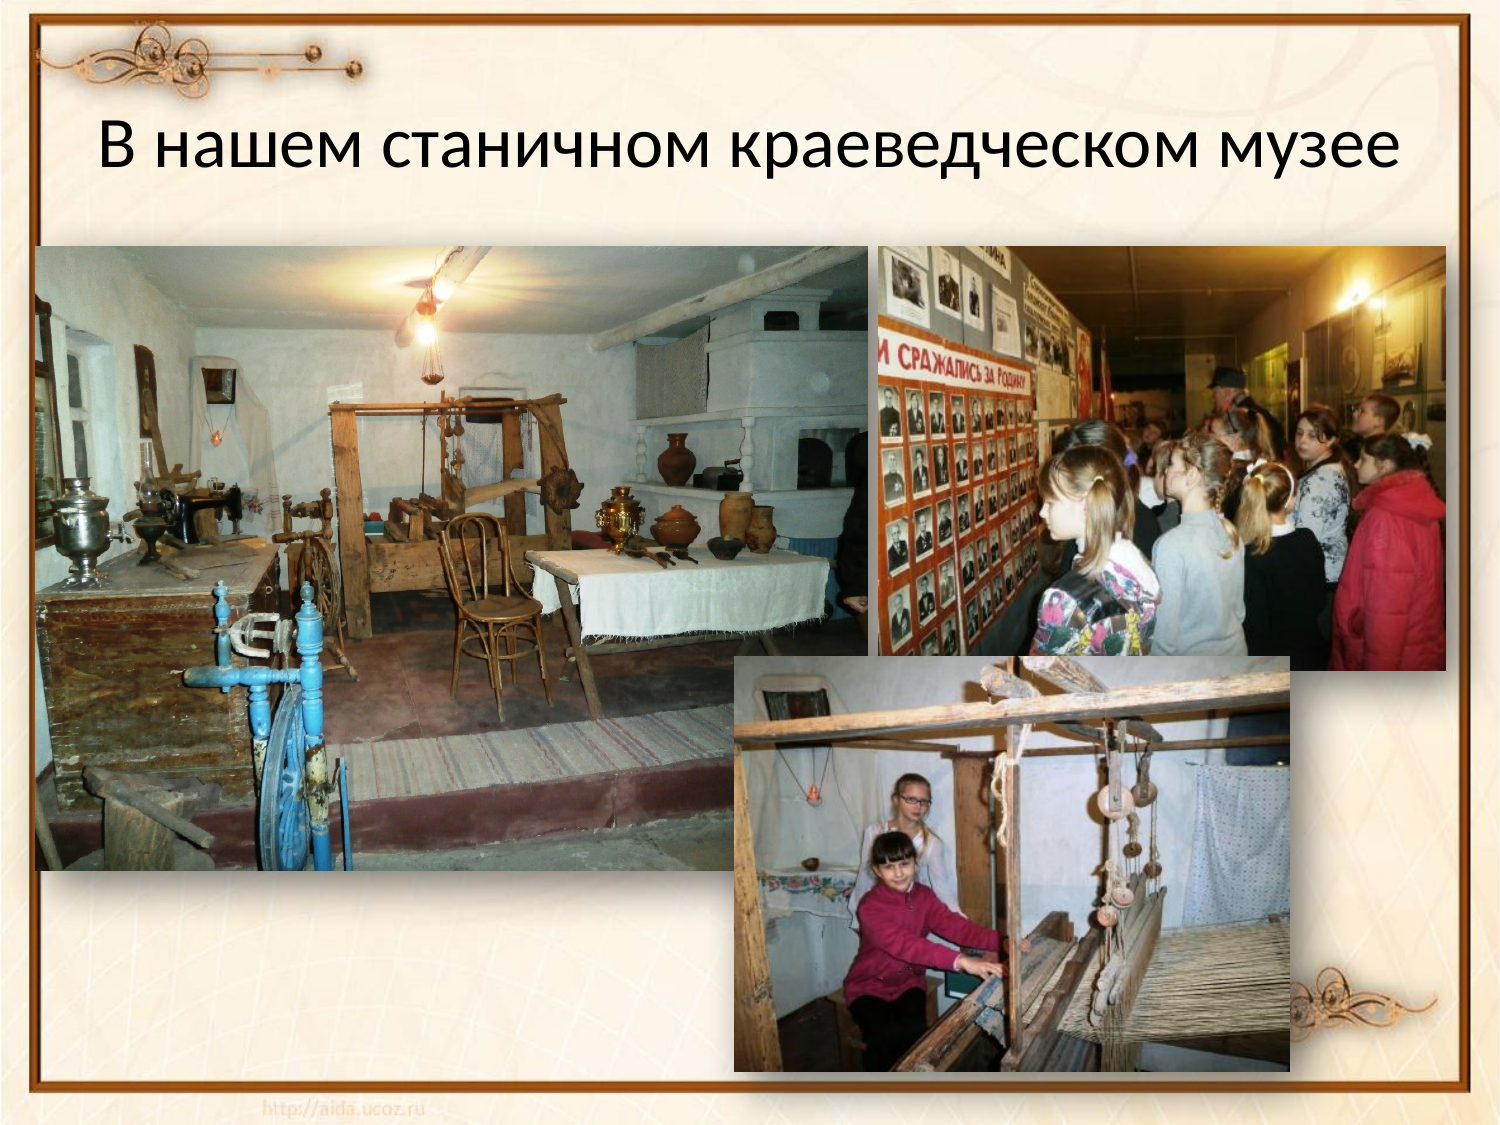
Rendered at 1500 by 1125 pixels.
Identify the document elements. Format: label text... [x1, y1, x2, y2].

picture [0, 0, 1500, 1125]
title В нашем станичном краеведческом музее [75, 45, 1425, 230]
